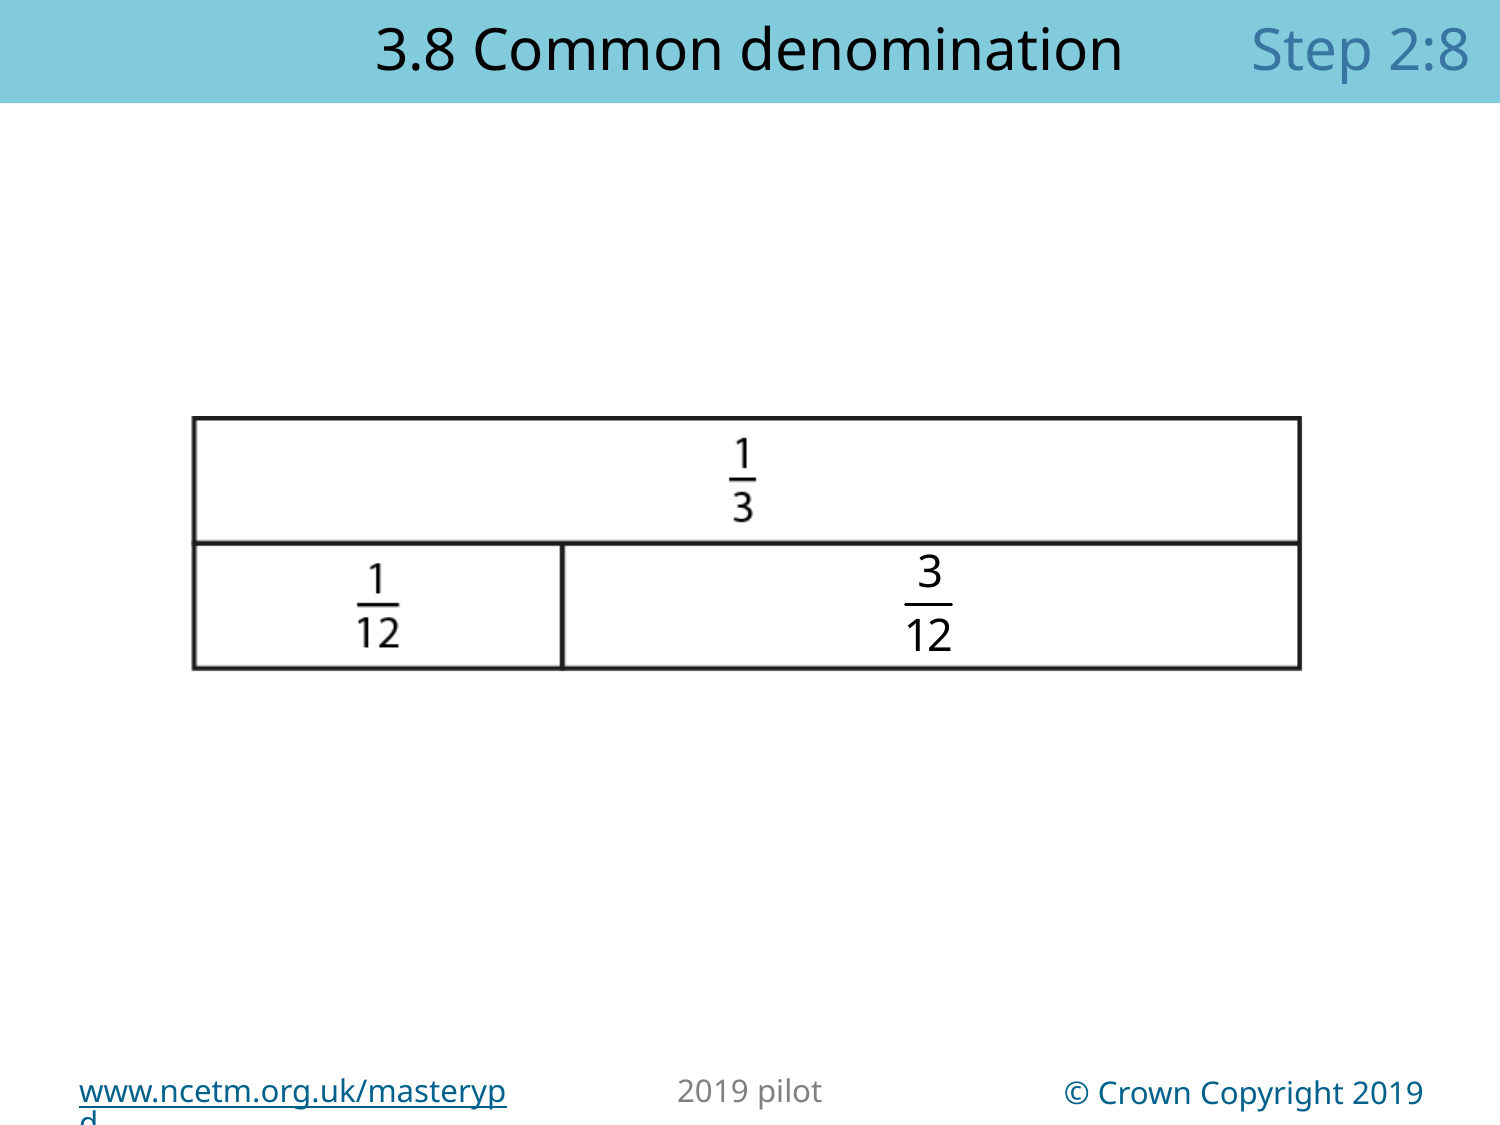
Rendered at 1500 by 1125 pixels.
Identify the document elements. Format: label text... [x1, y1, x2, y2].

list Step 2:8 [0, 0, 1500, 104]
picture [101, 416, 1399, 709]
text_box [901, 548, 956, 656]
